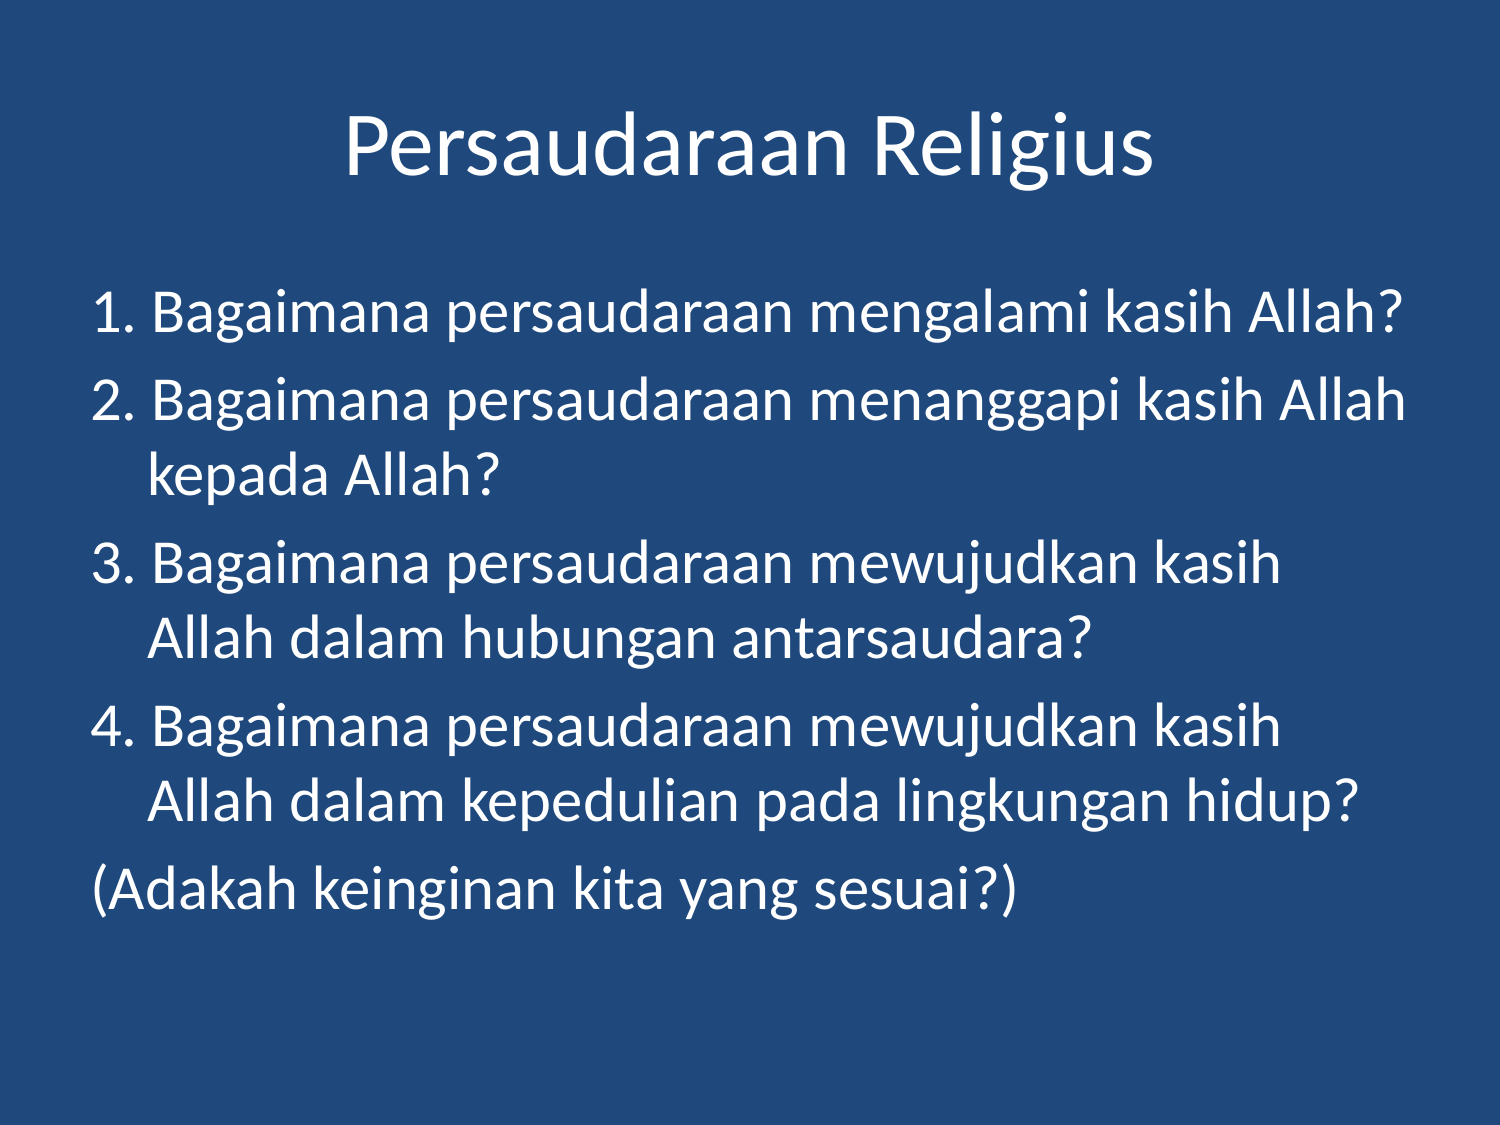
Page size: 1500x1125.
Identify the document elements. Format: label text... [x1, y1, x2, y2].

list 1. Bagaimana persaudaraan mengalami kasih Allah? 2. Bagaimana persaudaraan menanggapi kasih Allah kepada Allah? 3. Bagaimana persaudaraan mewujudkan kasih Allah dalam hubungan antarsaudara? 4. Bagaimana persaudaraan mewujudkan kasih Allah dalam kepedulian pada lingkungan hidup? (Adakah keinginan kita yang sesuai?) [75, 262, 1425, 1005]
title Persaudaraan Religius [75, 45, 1425, 233]
